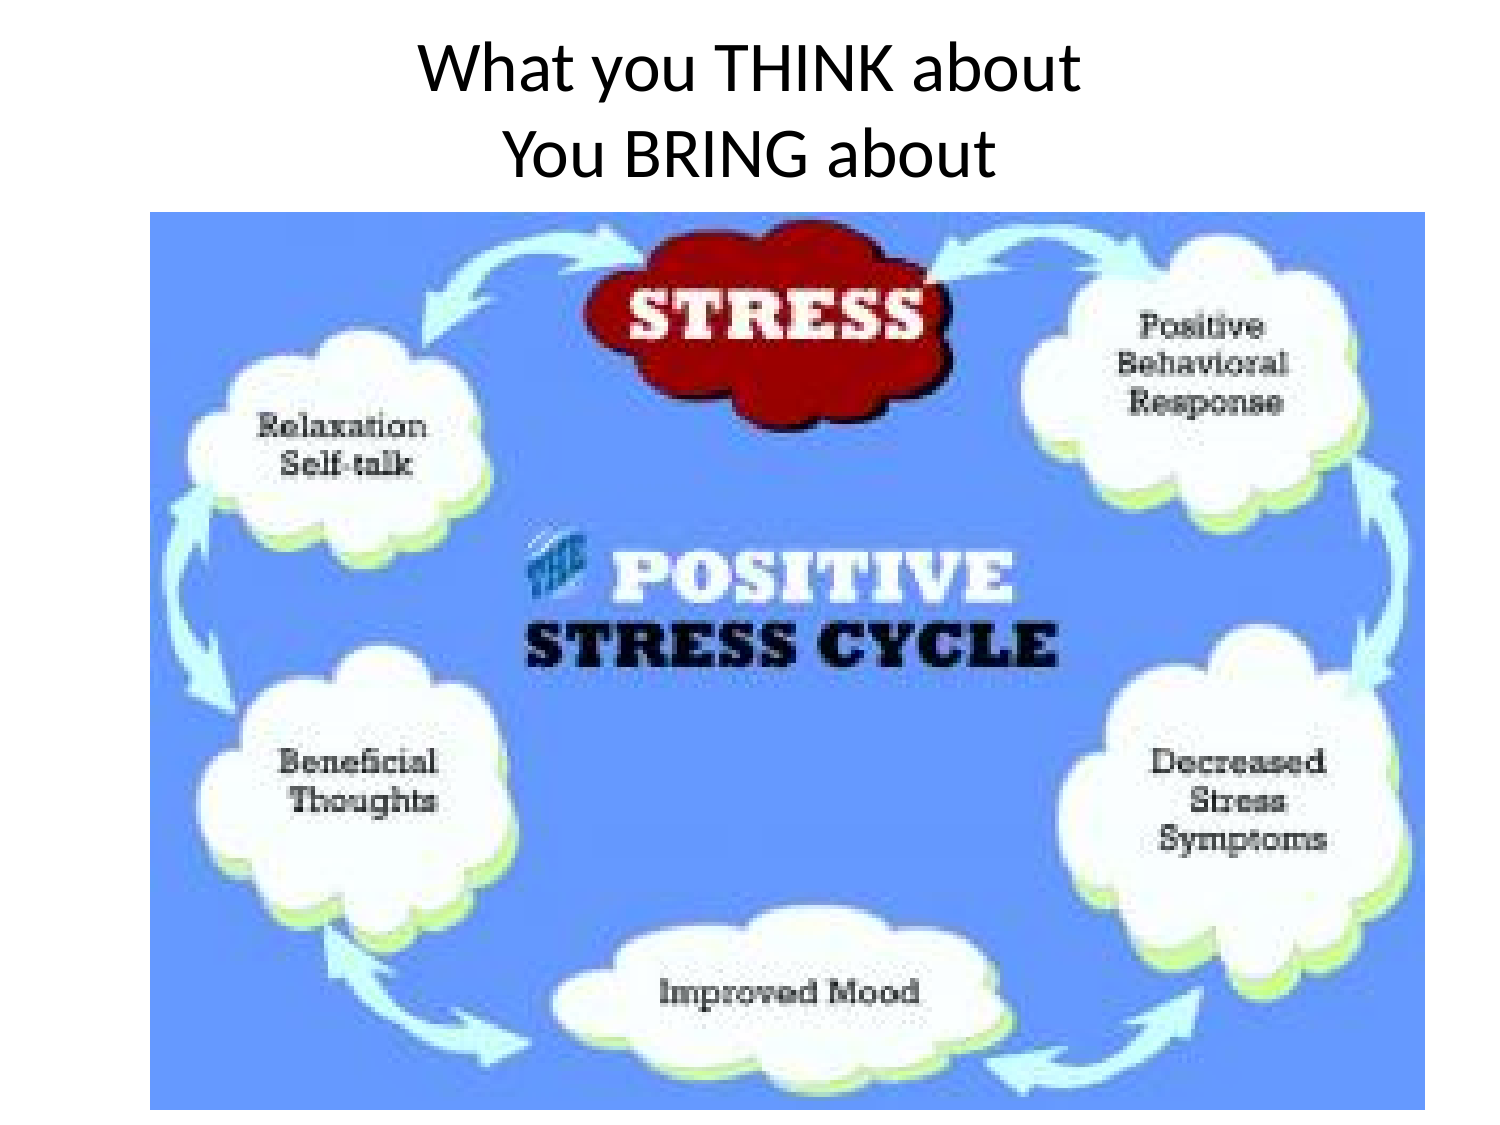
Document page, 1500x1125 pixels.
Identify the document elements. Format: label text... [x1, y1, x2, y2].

title What you THINK about You BRING about [75, 12, 1425, 200]
picture [149, 212, 1426, 1110]
